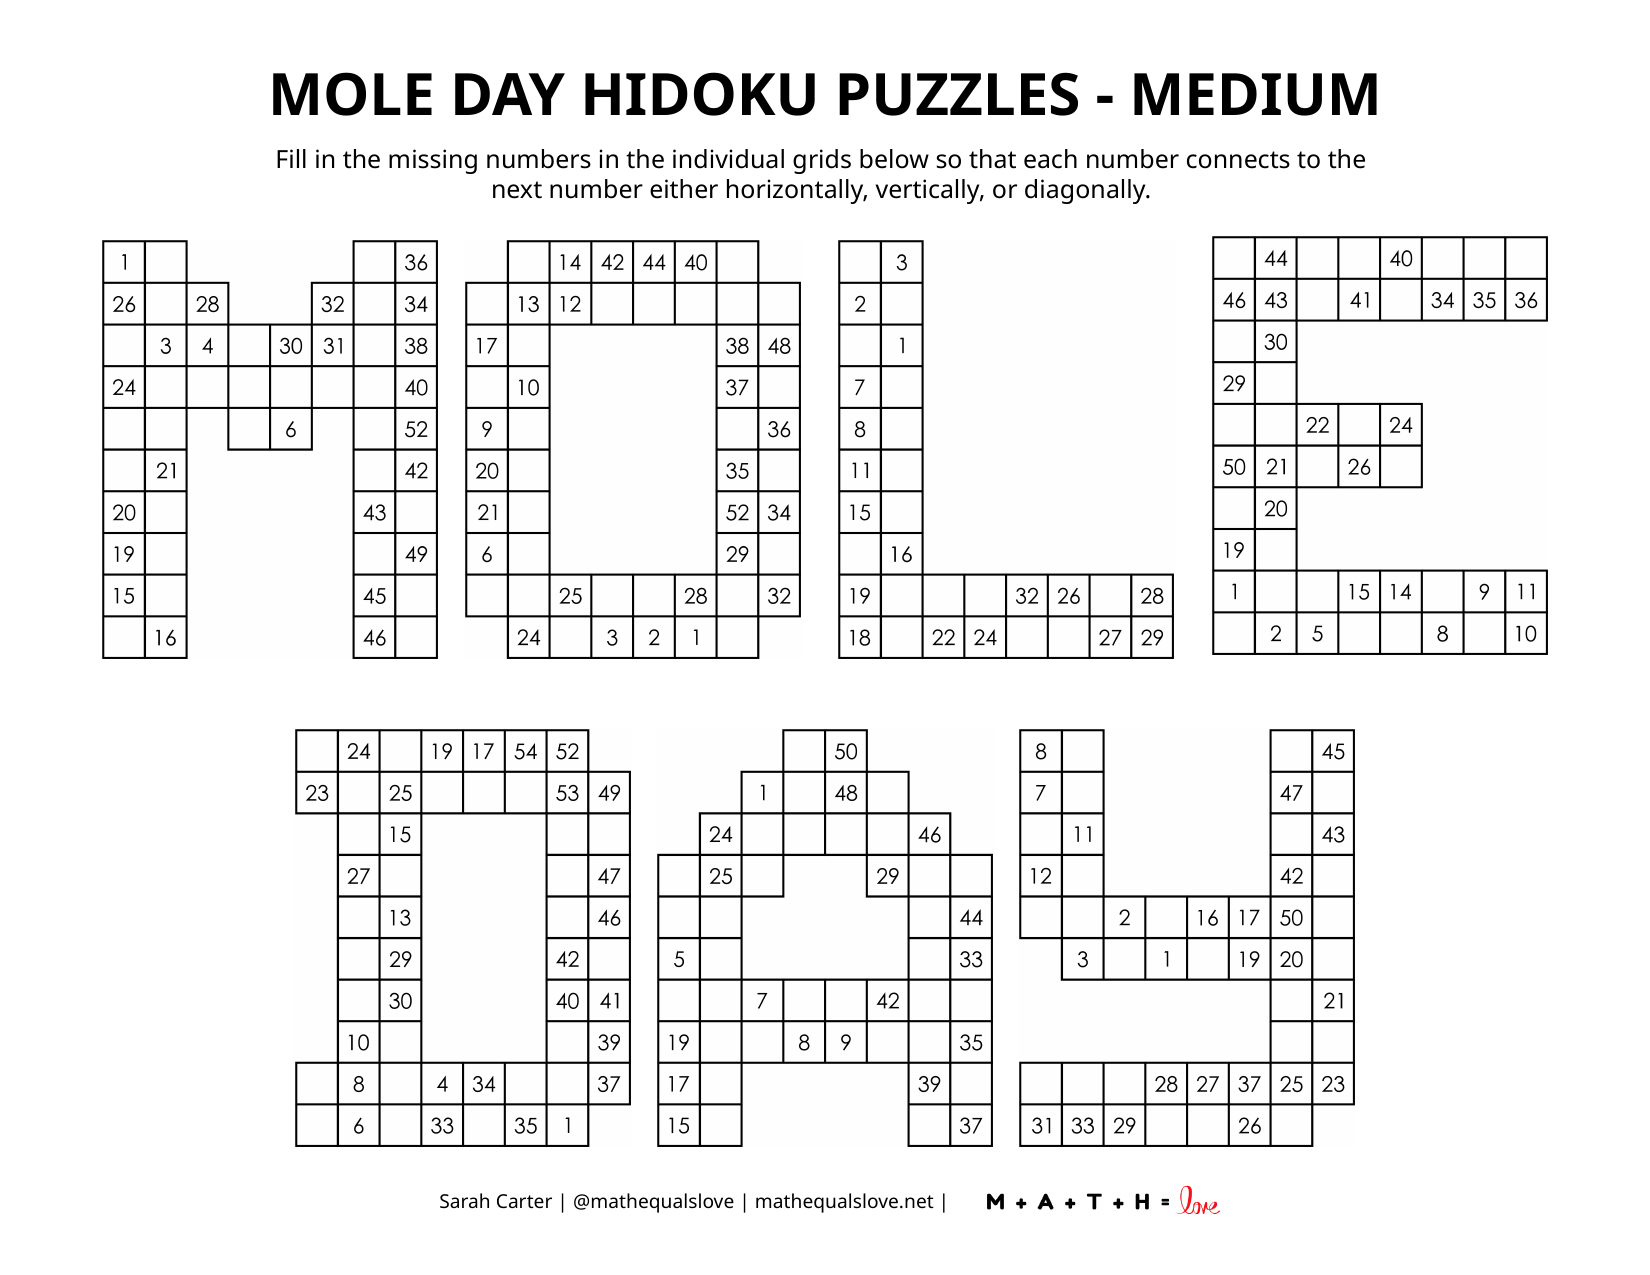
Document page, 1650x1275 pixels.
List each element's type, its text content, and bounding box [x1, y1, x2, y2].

picture [1018, 727, 1357, 1149]
text_box Sarah Carter | @mathequalslove | mathequalslove.net | [424, 1182, 1259, 1220]
picture [655, 727, 994, 1149]
picture [464, 238, 802, 660]
picture [1210, 235, 1549, 657]
picture [293, 727, 632, 1149]
picture [978, 1183, 1226, 1218]
text_box Fill in the missing numbers in the individual grids below so that each number connects to the next number either horizontally, vertically, or diagonally. [0, 135, 1650, 211]
picture [101, 238, 440, 660]
text_box MOLE DAY HIDOKU PUZZLES - MEDIUM [76, 50, 1574, 135]
picture [837, 238, 1176, 660]
